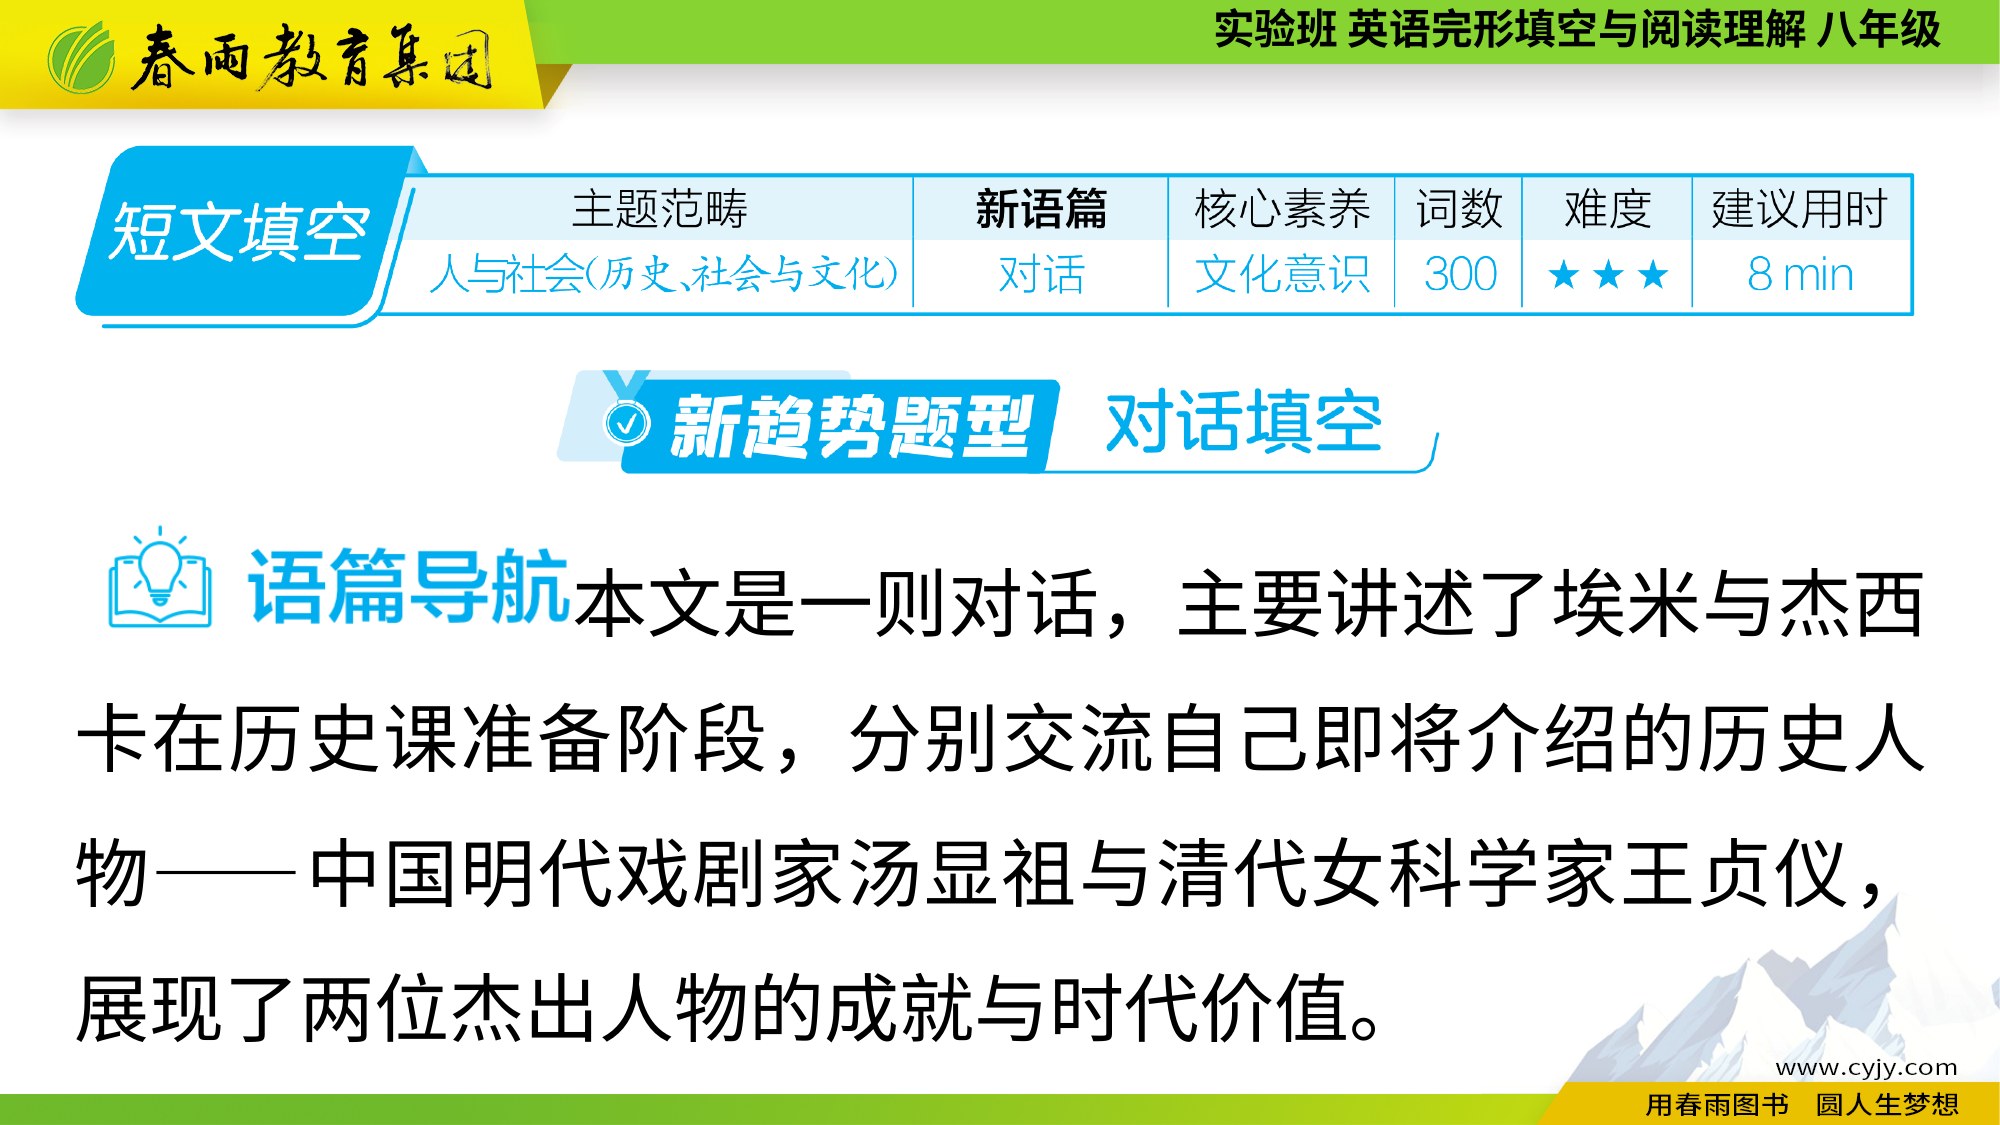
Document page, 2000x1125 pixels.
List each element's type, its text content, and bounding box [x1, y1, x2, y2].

list 本文是一则对话，主要讲述了埃米与杰西卡在历史课准备阶段，分别交流自己即将介绍的历史人物——中国明代戏剧家汤显祖与清代女科学家王贞仪，展现了两位杰出人物的成就与时代价值。 [59, 503, 1944, 1047]
picture [0, 0, 2000, 1125]
